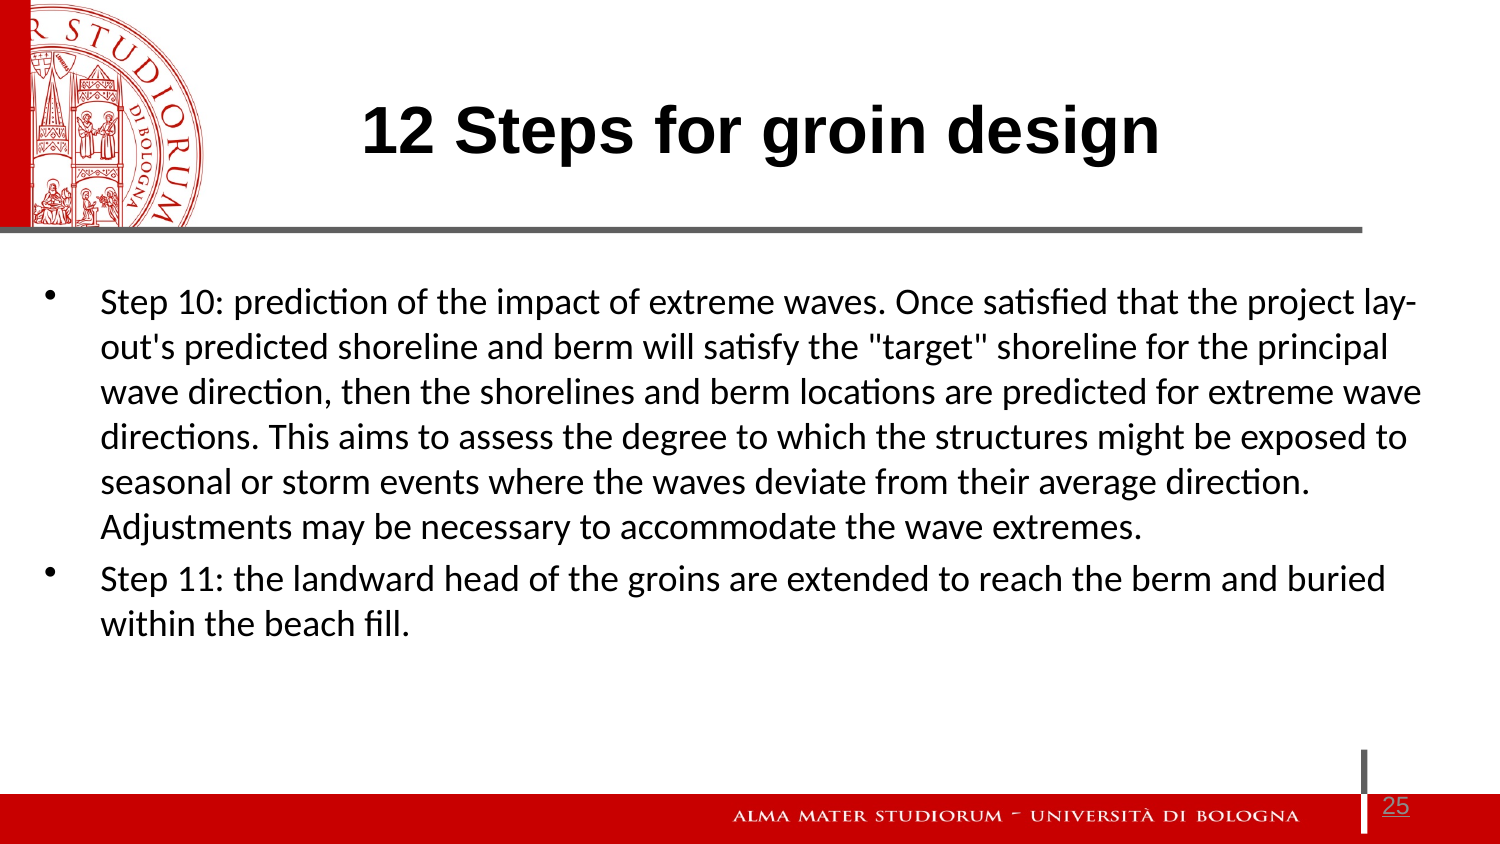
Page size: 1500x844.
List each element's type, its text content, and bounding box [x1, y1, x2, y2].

picture [0, 794, 1500, 844]
list Step 10: prediction of the impact of extreme waves. Once satisfied that the project lay-out's predicted shoreline and berm will satisfy the "target" shoreline for the principal wave direction, then the shorelines and berm locations are predicted for extreme wave directions. This aims to assess the degree to which the structures might be exposed to seasonal or storm events where the waves deviate from their average direction. Adjustments may be necessary to accommodate the wave extremes. Step 11: the landward head of the groins are extended to reach the berm and buried within the beach fill. [29, 269, 1447, 759]
picture [31, 0, 211, 226]
text_box 12 Steps for groin design [194, 79, 1329, 174]
slide_number 25 [1074, 782, 1425, 827]
